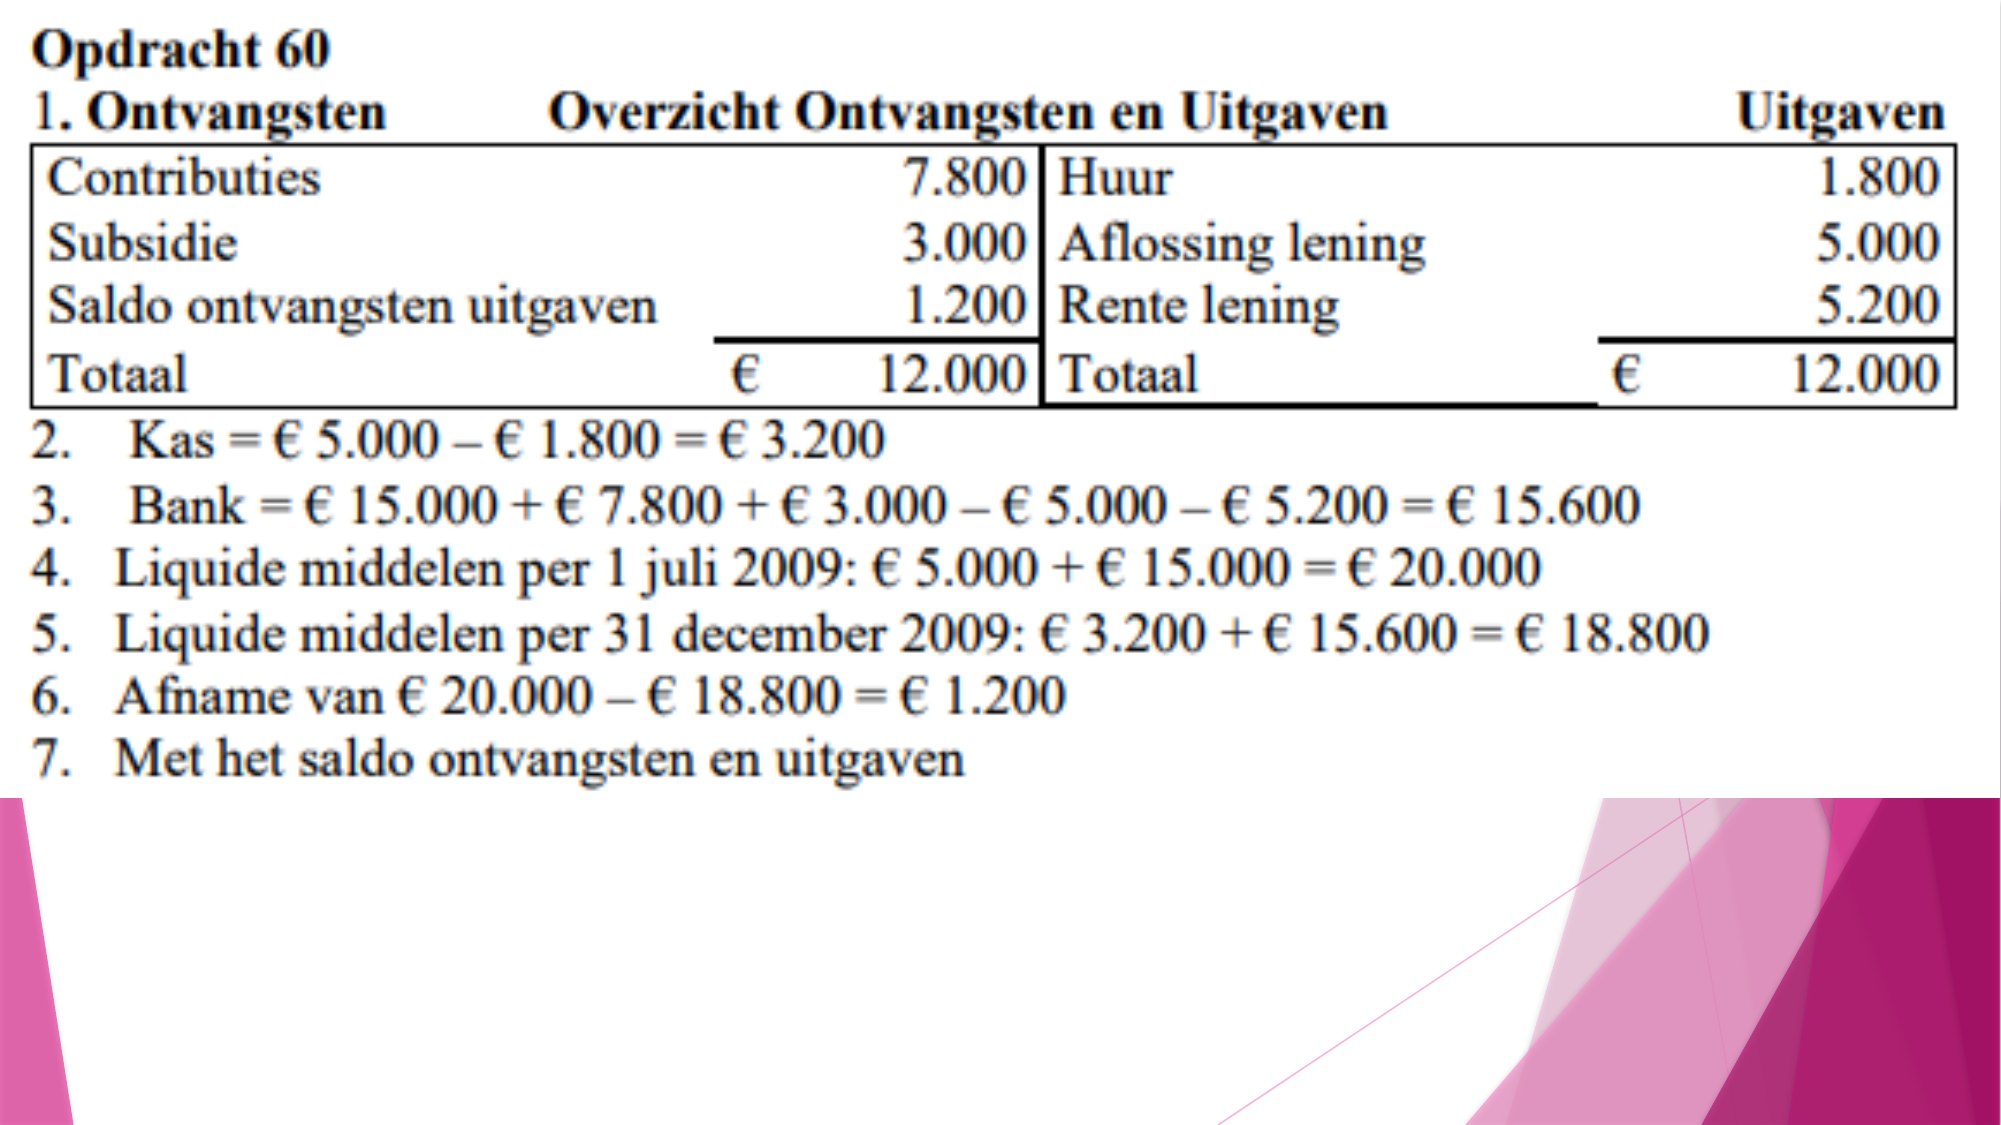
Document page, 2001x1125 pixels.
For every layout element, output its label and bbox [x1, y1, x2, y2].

picture [0, 0, 2000, 798]
